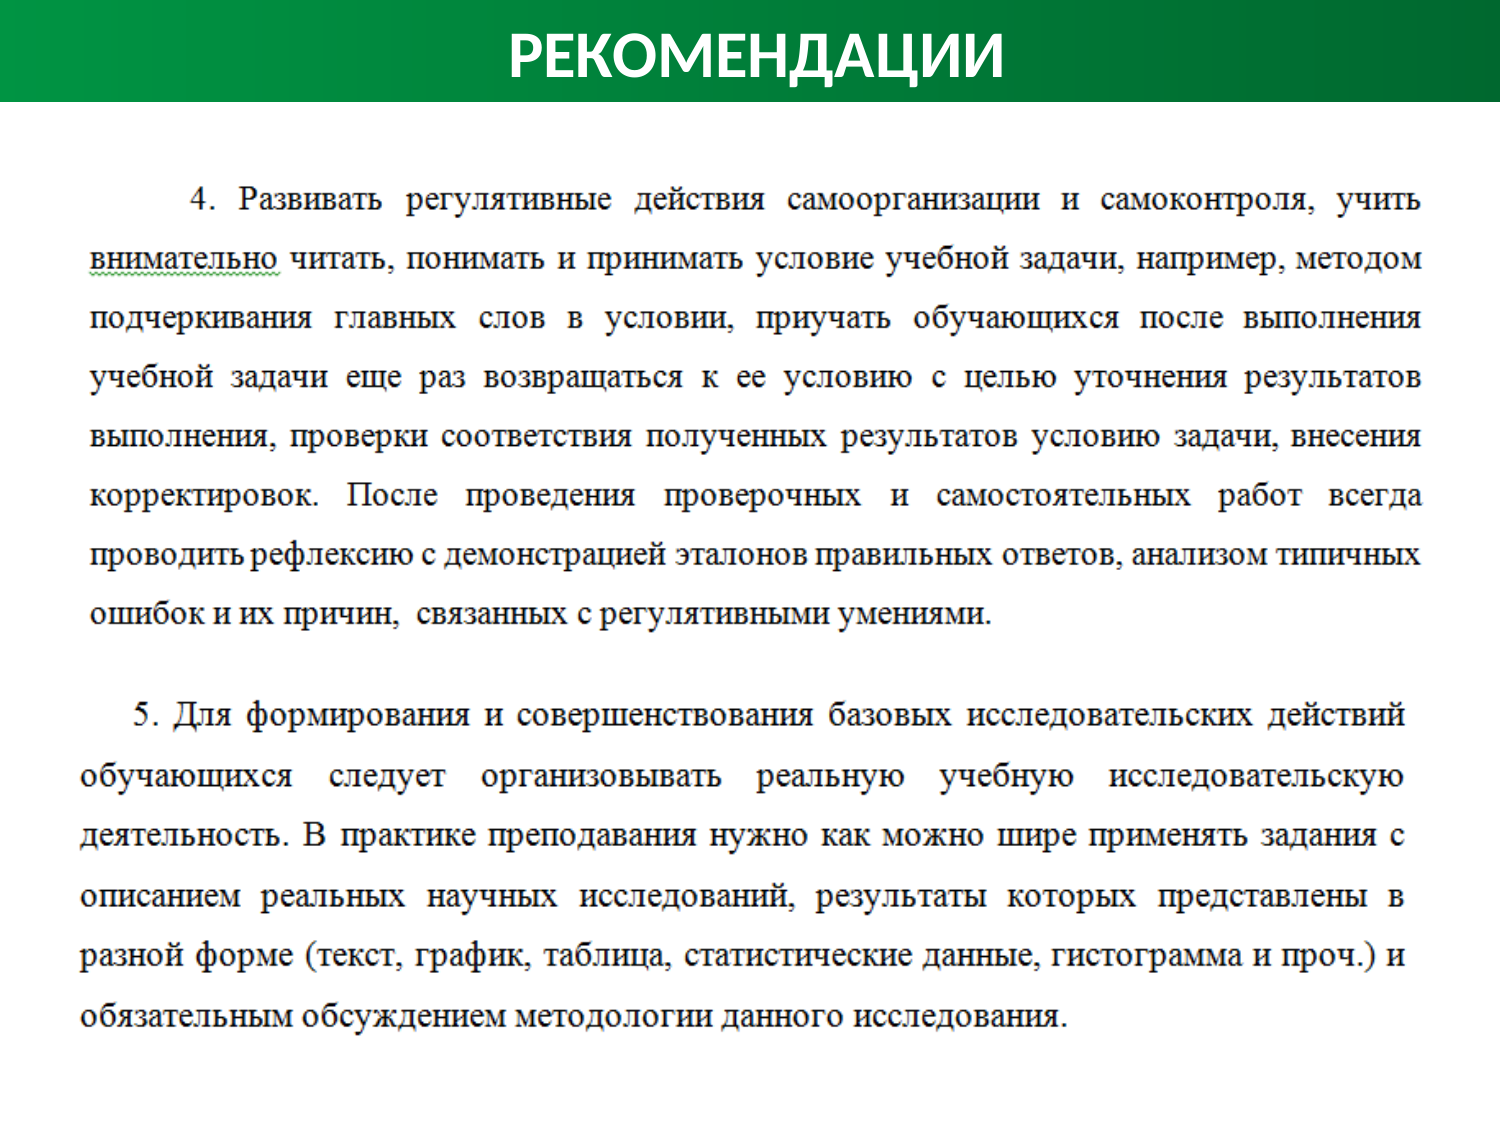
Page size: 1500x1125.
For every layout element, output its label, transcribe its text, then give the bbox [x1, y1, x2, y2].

picture [67, 172, 1450, 644]
picture [65, 692, 1427, 1045]
title РЕКОМЕНДАЦИИ [0, 0, 1500, 102]
